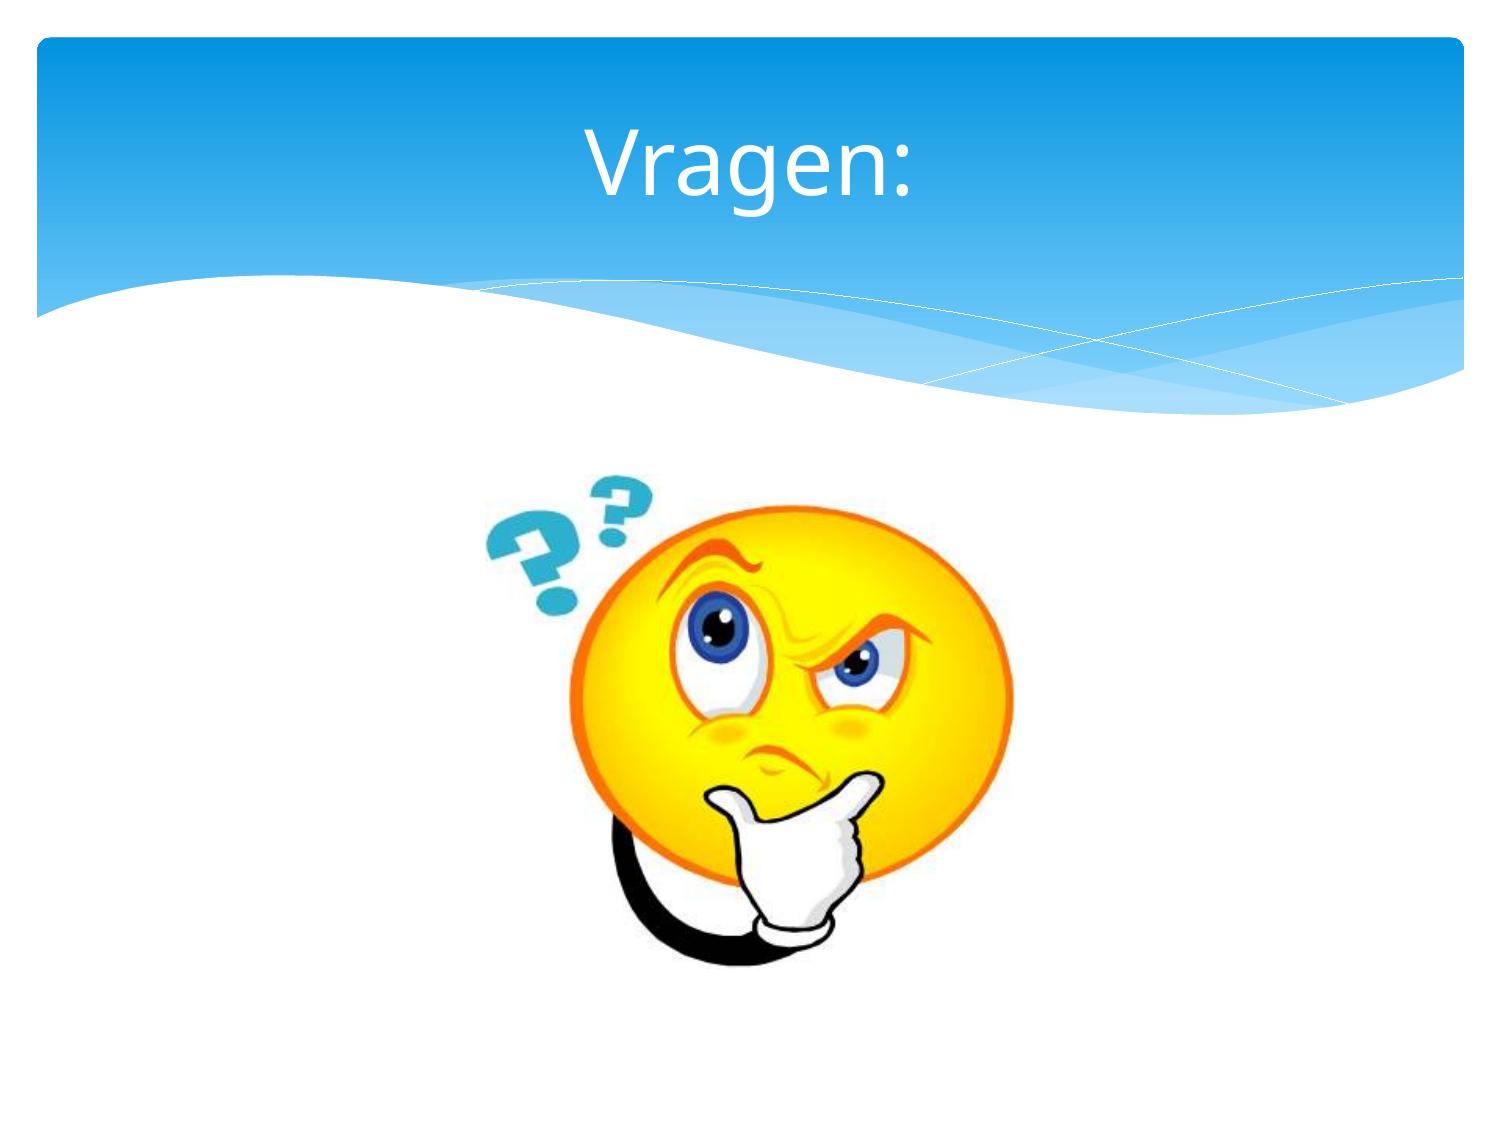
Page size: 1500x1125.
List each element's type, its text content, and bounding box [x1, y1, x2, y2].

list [484, 474, 1017, 969]
title Vragen: [75, 55, 1425, 261]
